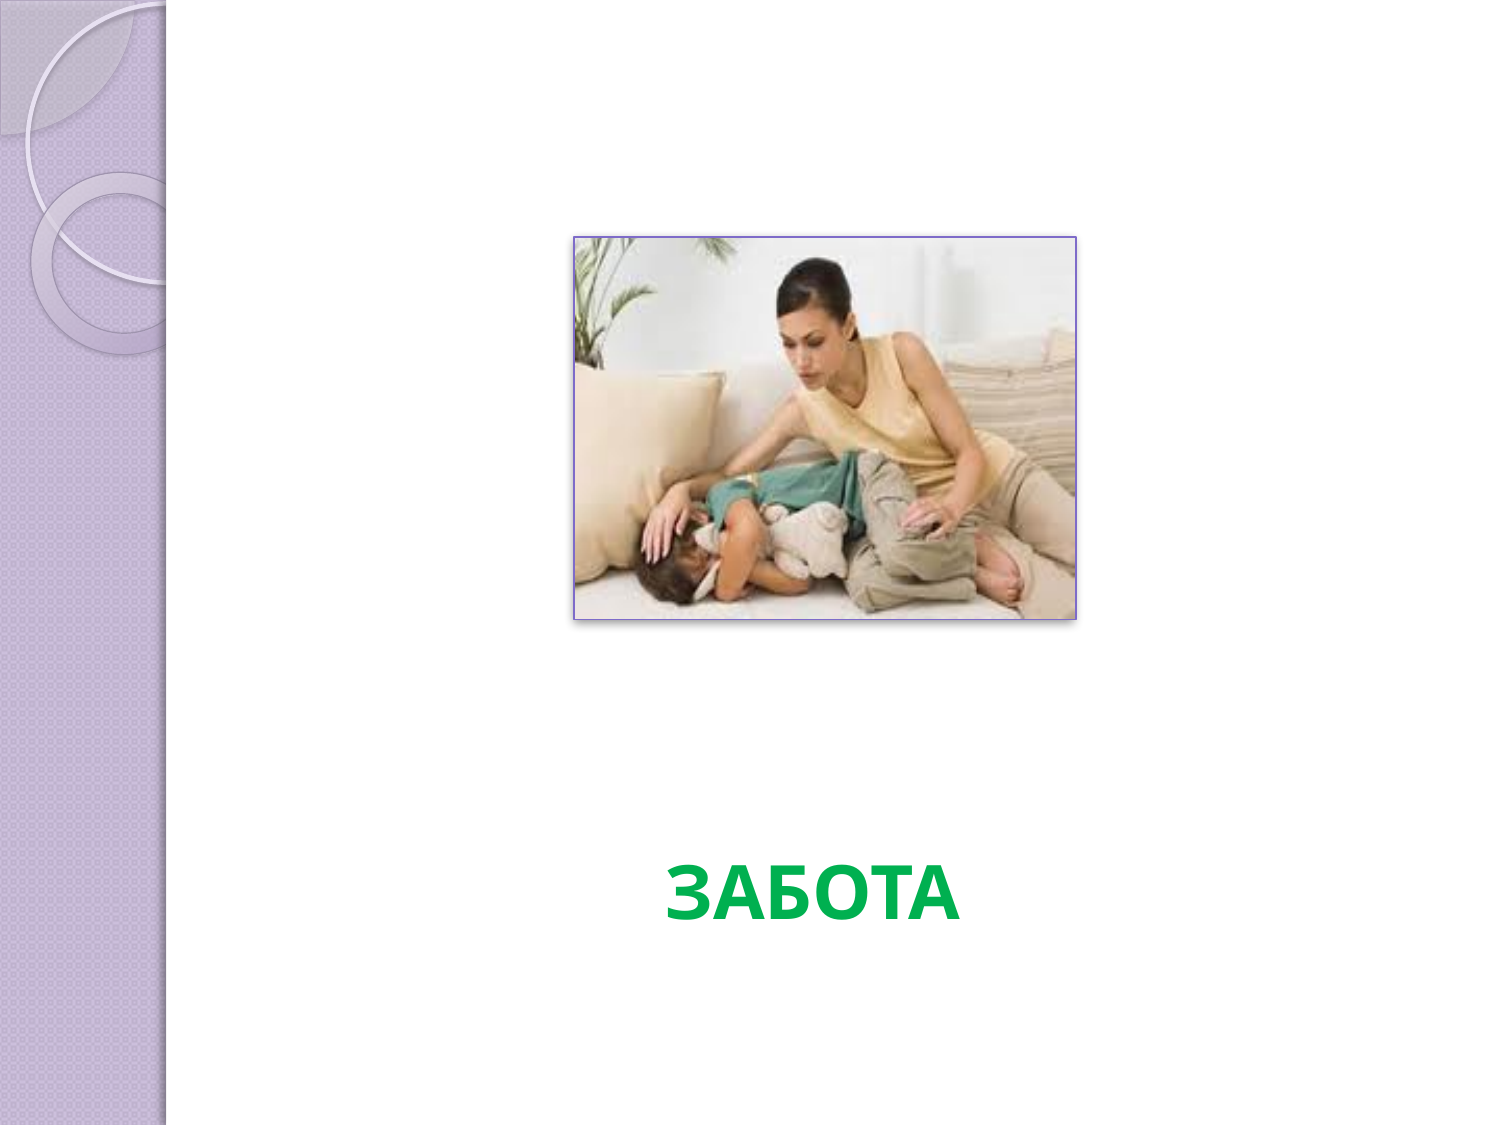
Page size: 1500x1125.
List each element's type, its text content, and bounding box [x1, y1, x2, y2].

text_box ЗАБОТА [650, 837, 1050, 943]
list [574, 237, 1076, 619]
